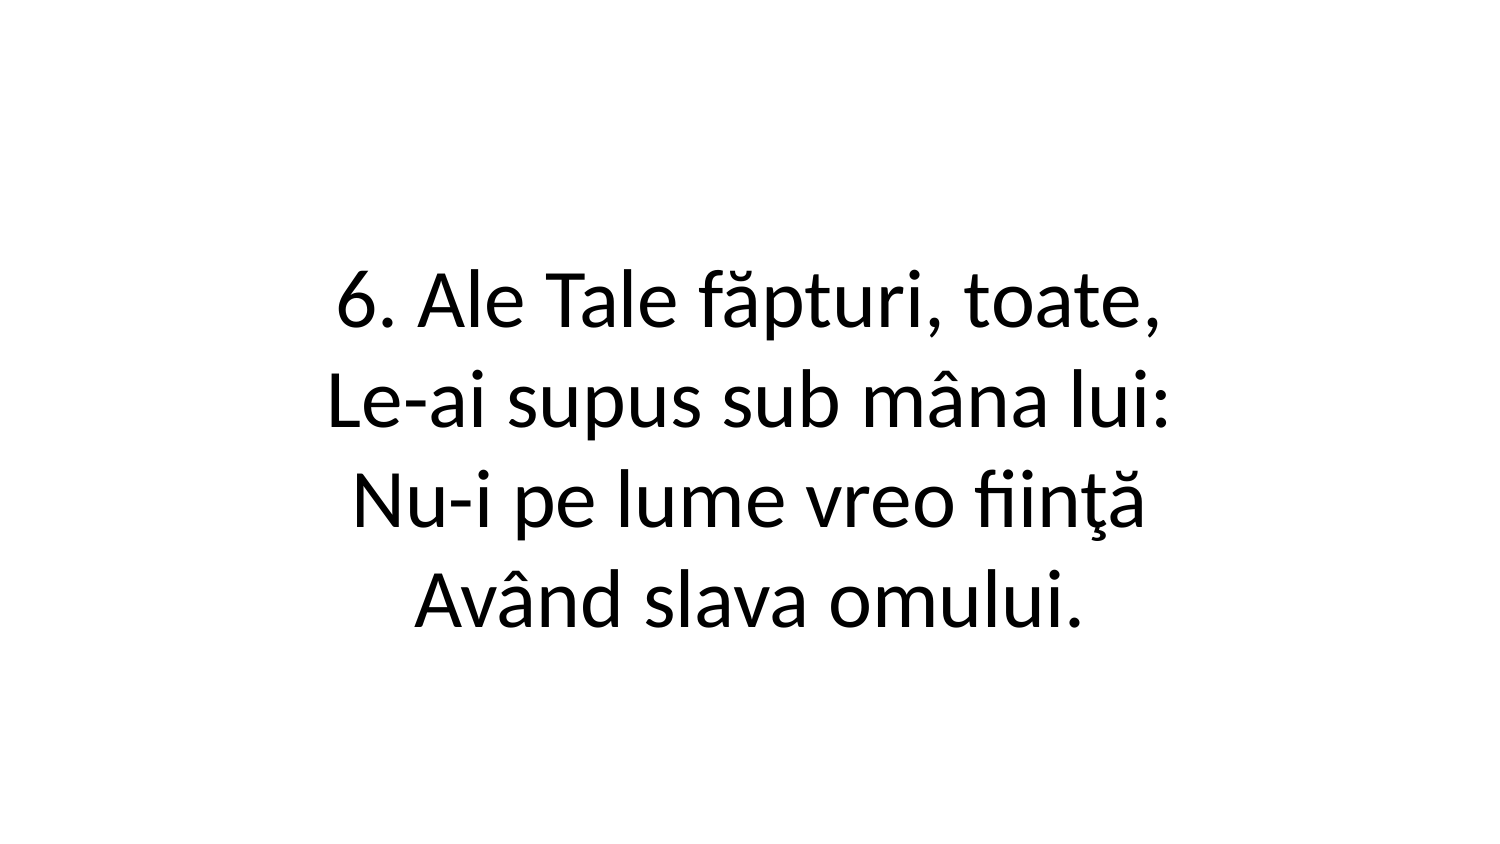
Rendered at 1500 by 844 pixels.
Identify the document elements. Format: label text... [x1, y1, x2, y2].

text_box 6. Ale Tale făpturi, toate, Le-ai supus sub mâna lui: Nu-i pe lume vreo fiinţă Având slava omului. [311, 192, 1189, 652]
